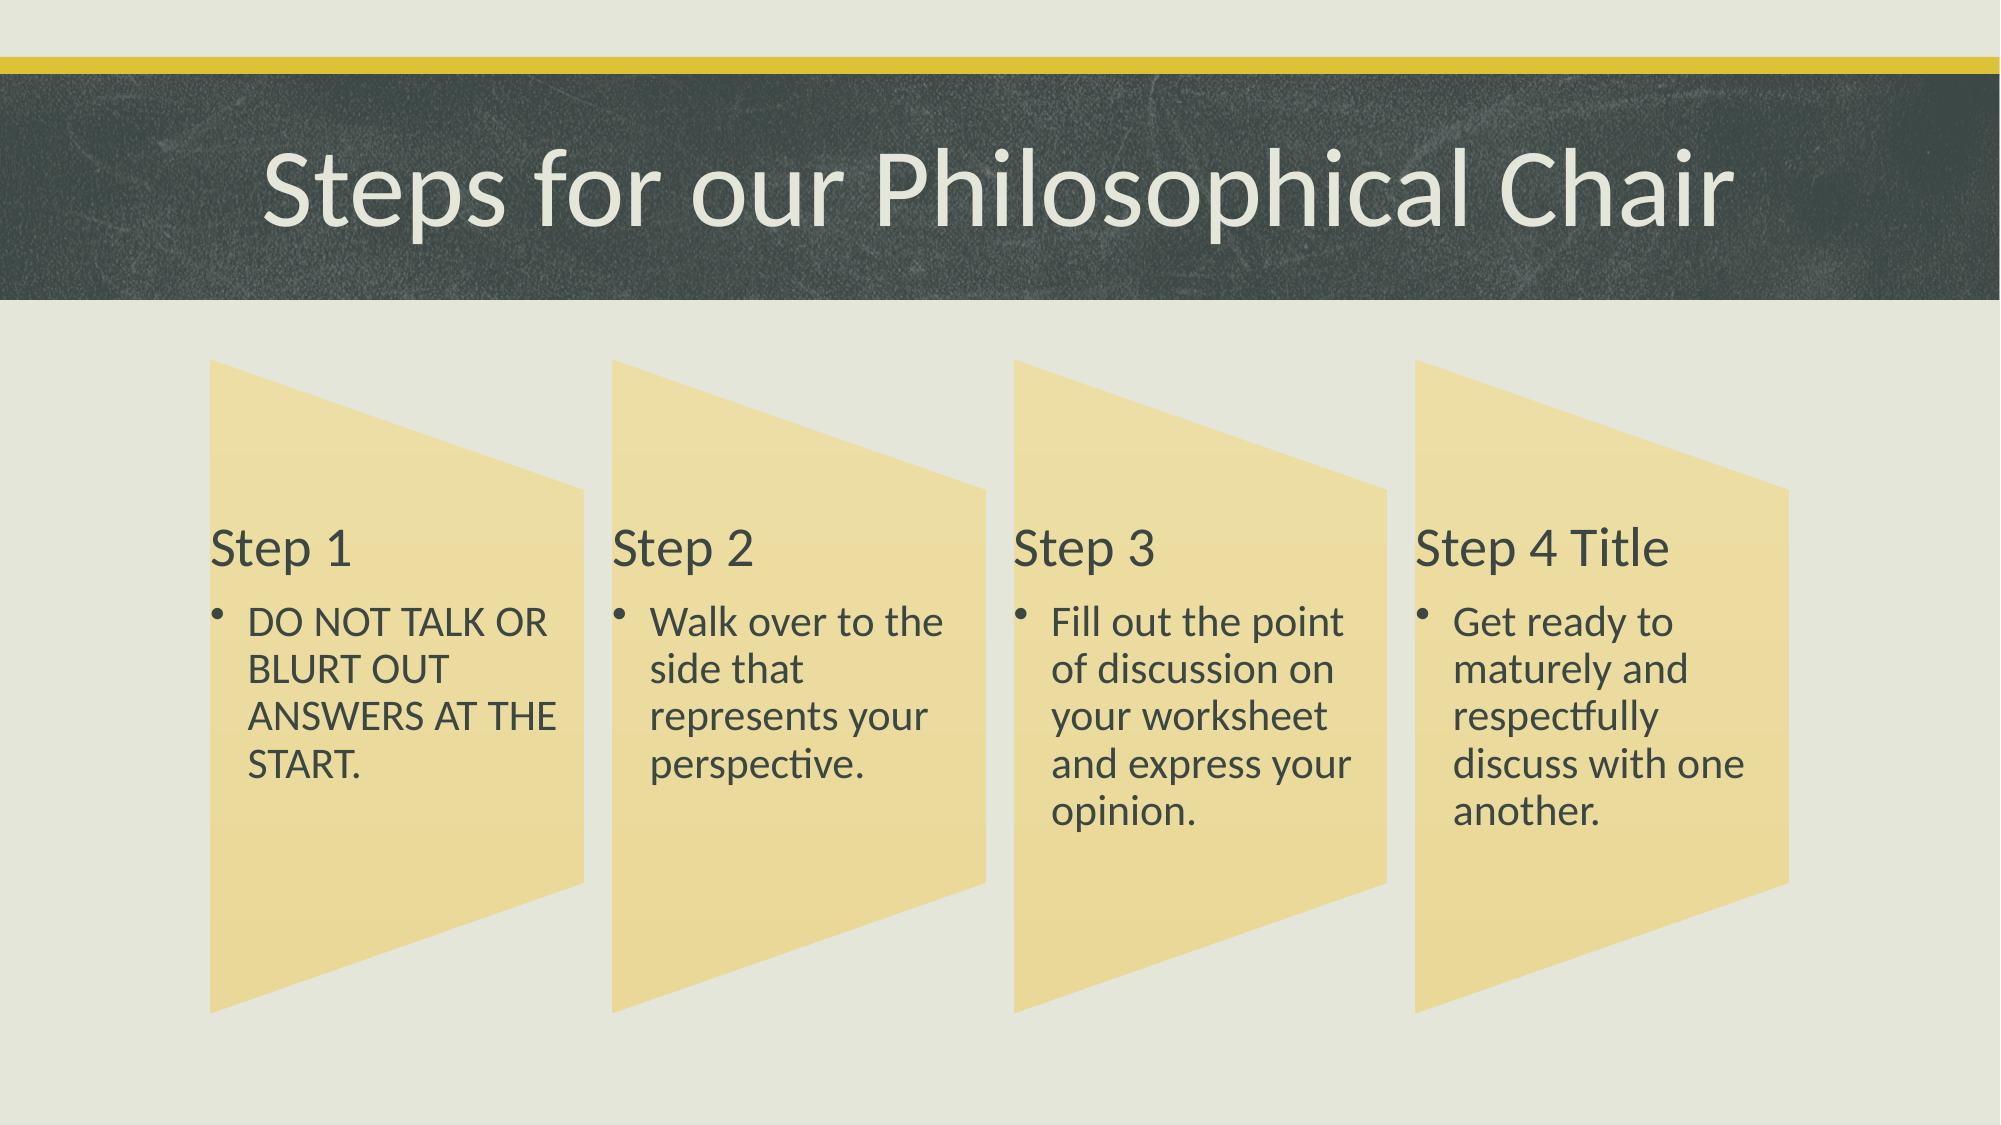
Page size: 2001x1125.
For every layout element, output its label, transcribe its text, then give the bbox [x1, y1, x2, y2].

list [209, 359, 1790, 1014]
picture [0, 74, 2000, 300]
title Steps for our Philosophical Chair [210, 76, 1790, 300]
